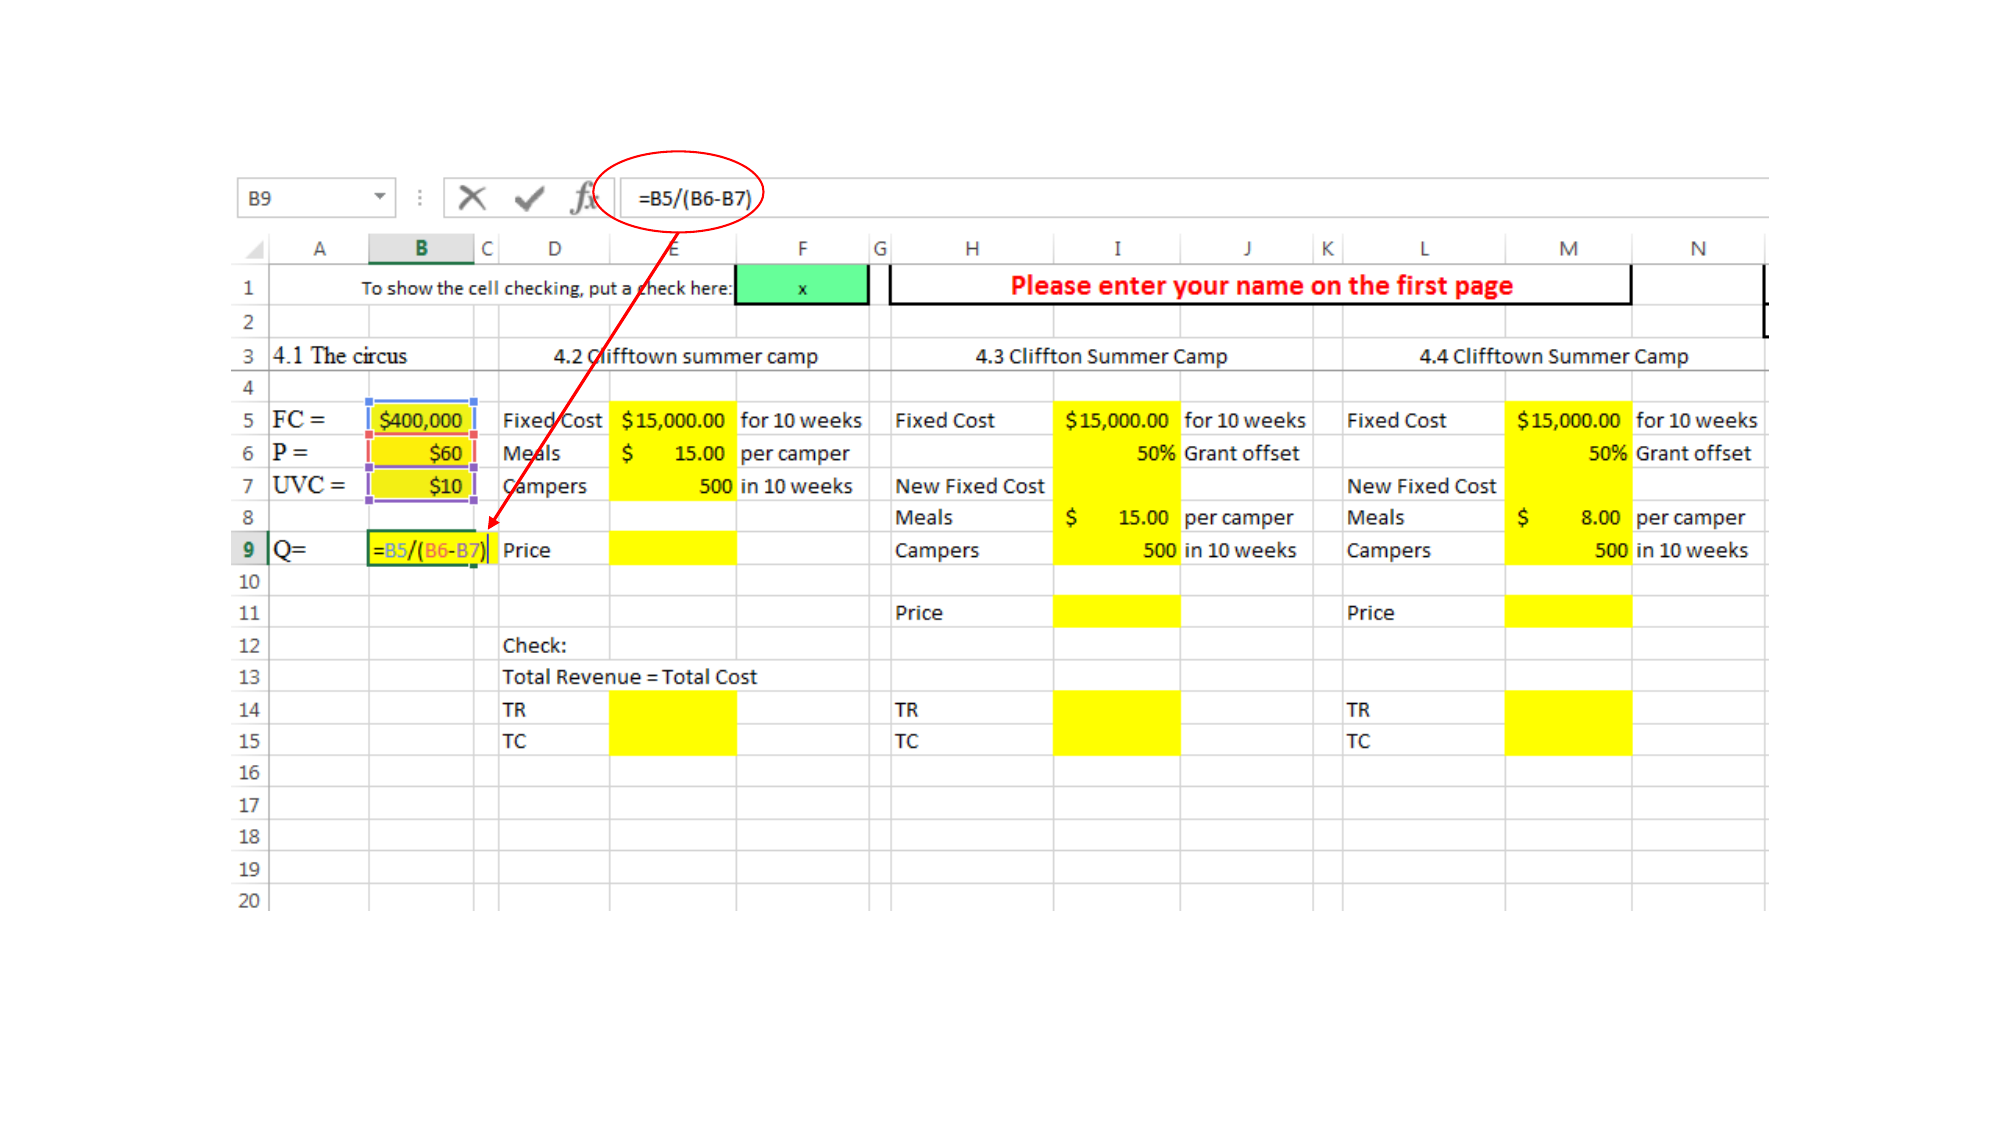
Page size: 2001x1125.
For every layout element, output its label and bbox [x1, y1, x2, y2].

text_box [618, 150, 739, 162]
list [231, 162, 1769, 911]
text_box [487, 232, 679, 530]
